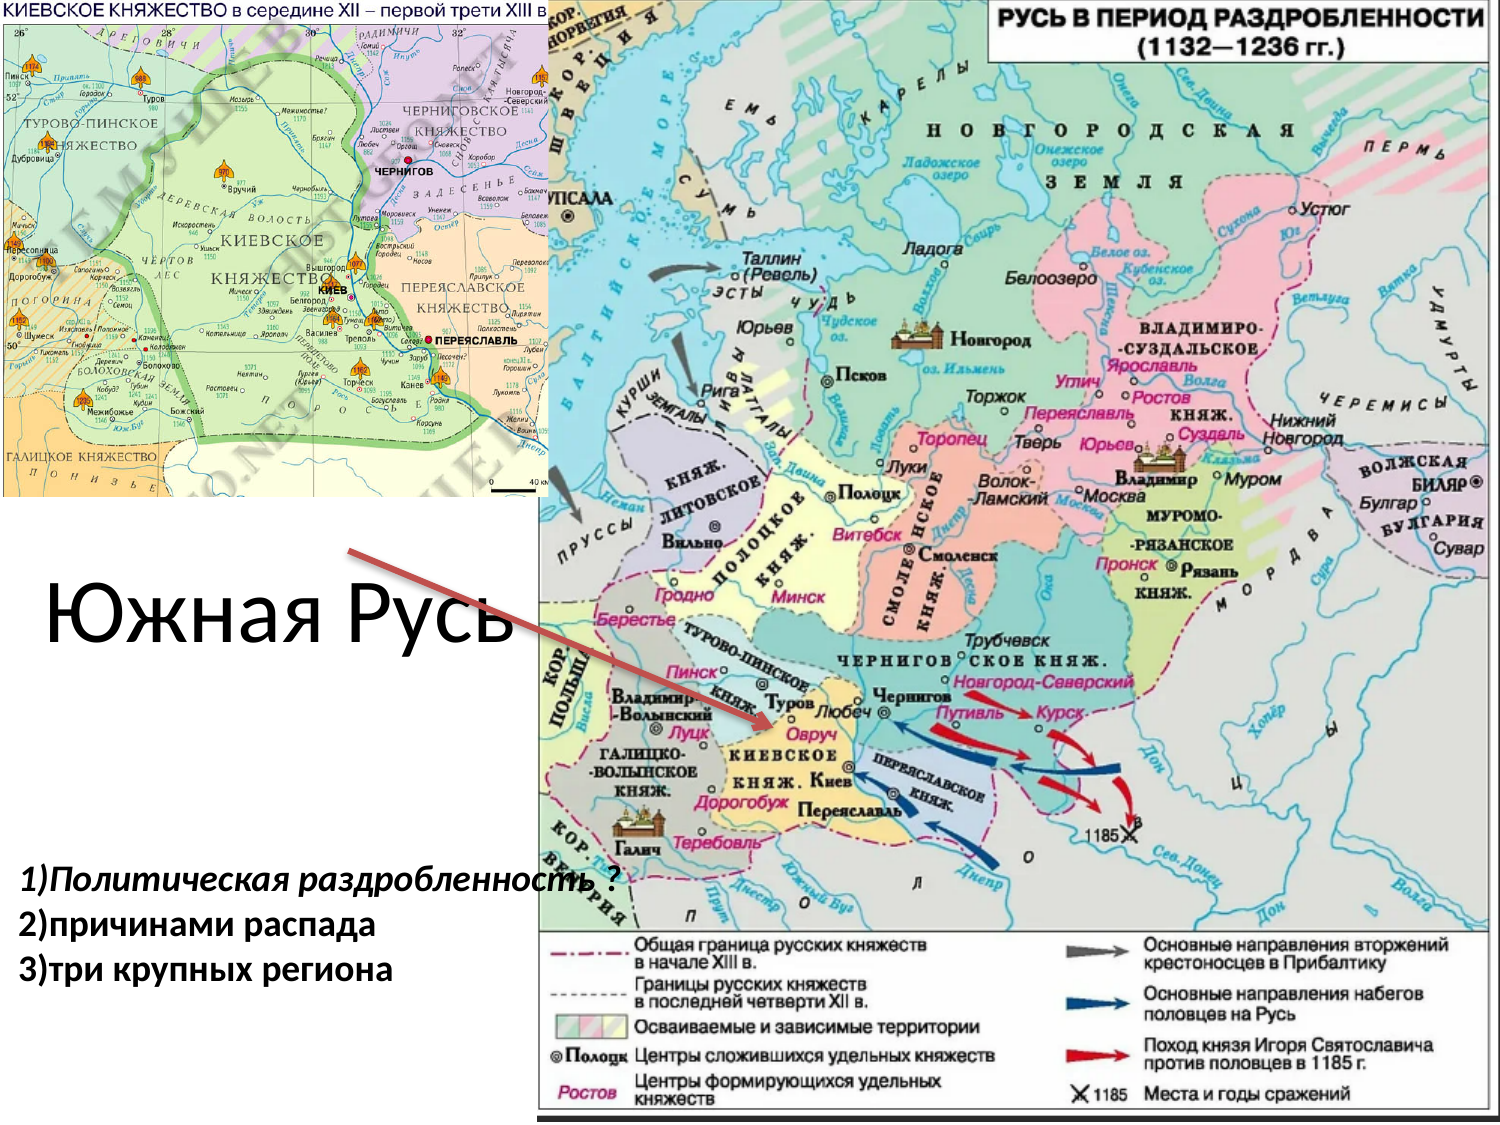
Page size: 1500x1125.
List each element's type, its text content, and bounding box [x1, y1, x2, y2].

picture [0, 0, 1500, 1122]
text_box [348, 550, 774, 729]
title Южная Русь [0, 527, 532, 686]
text_box 1)Политическая раздробленность ? 2)причинами распада 3)три крупных региона [3, 846, 532, 997]
